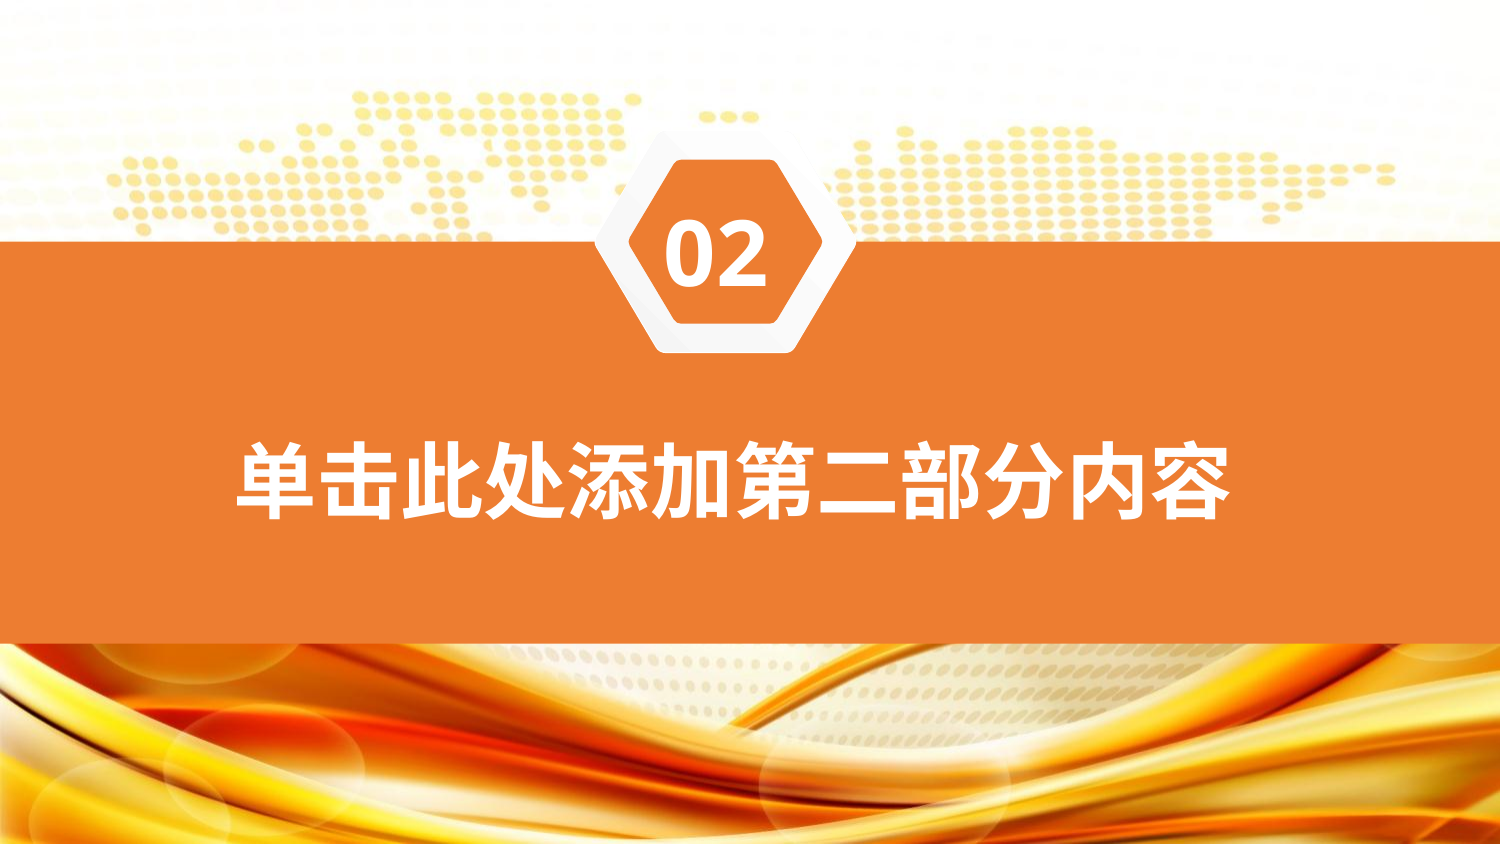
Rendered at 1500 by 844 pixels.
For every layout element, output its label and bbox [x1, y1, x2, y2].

text_box [593, 130, 857, 354]
picture [0, 0, 1500, 844]
